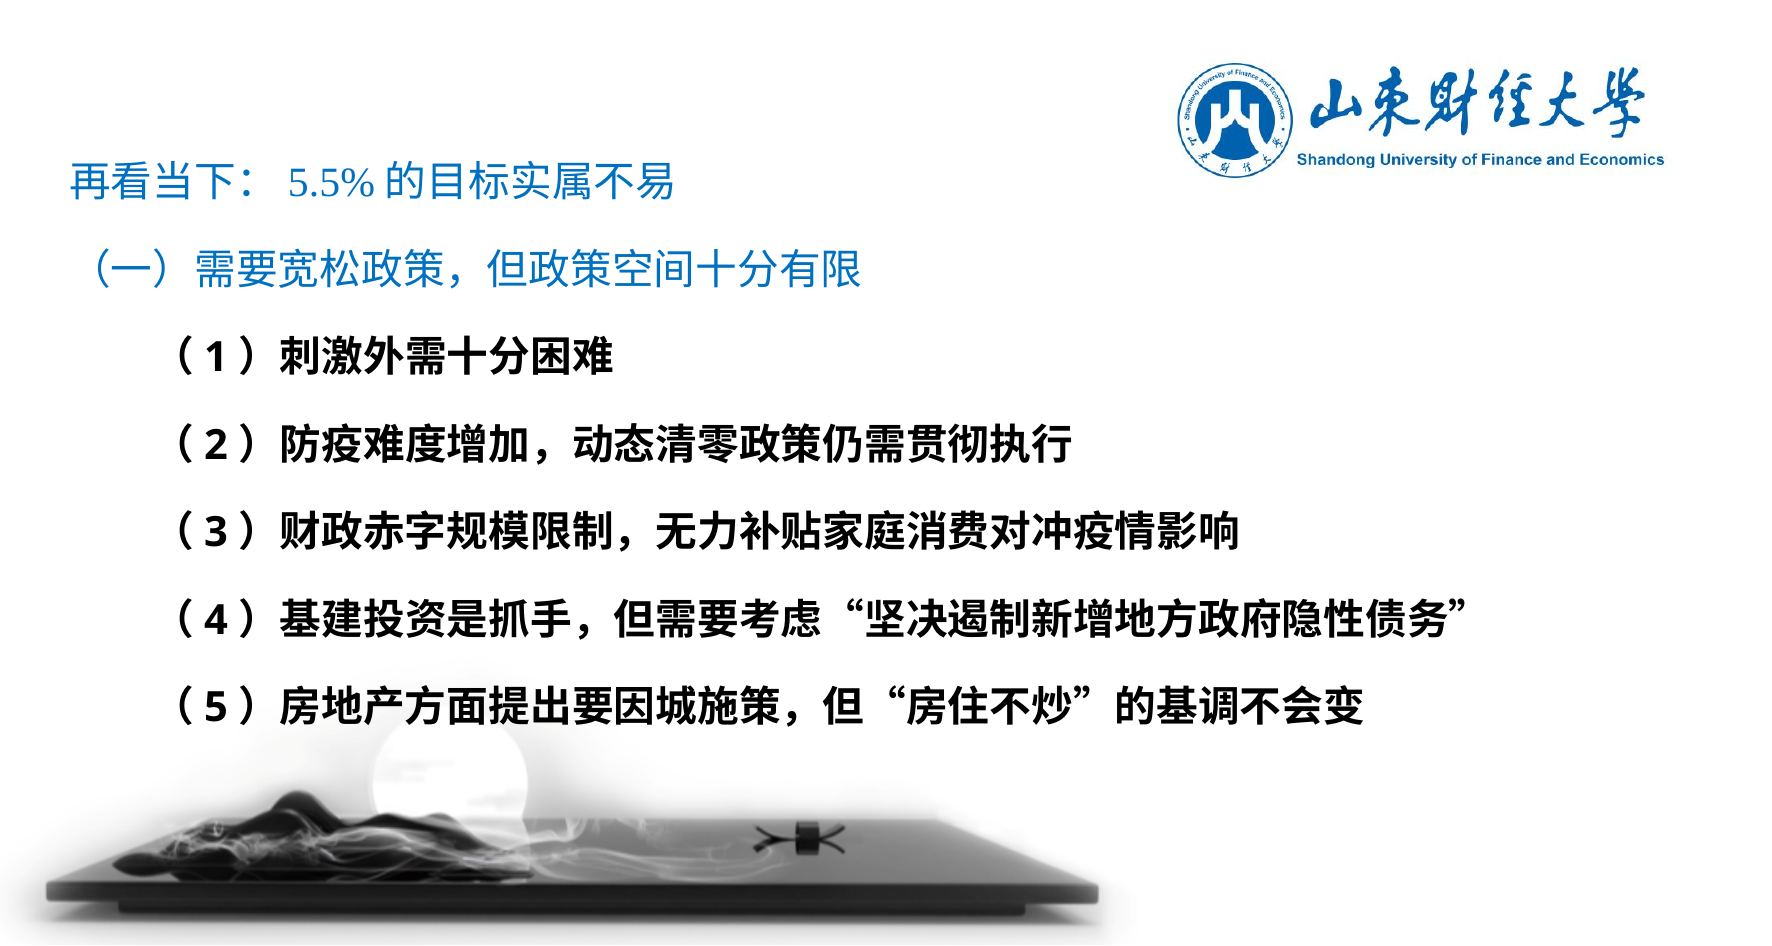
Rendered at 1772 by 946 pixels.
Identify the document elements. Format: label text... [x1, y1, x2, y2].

picture [1160, 34, 1688, 202]
picture [0, 630, 1143, 945]
text_box 再看当下：5.5%的目标实属不易 （一）需要宽松政策，但政策空间十分有限 （1）刺激外需十分困难 （2）防疫难度增加，动态清零政策仍需贯彻执行 （3）财政赤字规模限制，无力补贴家庭消费对冲疫情影响 （4）基建投资是抓手，但需要考虑“坚决遏制新增地方政府隐性债务” （5）房地产方面提出要因城施策，但“房住不炒”的基调不会变 [54, 60, 1718, 738]
